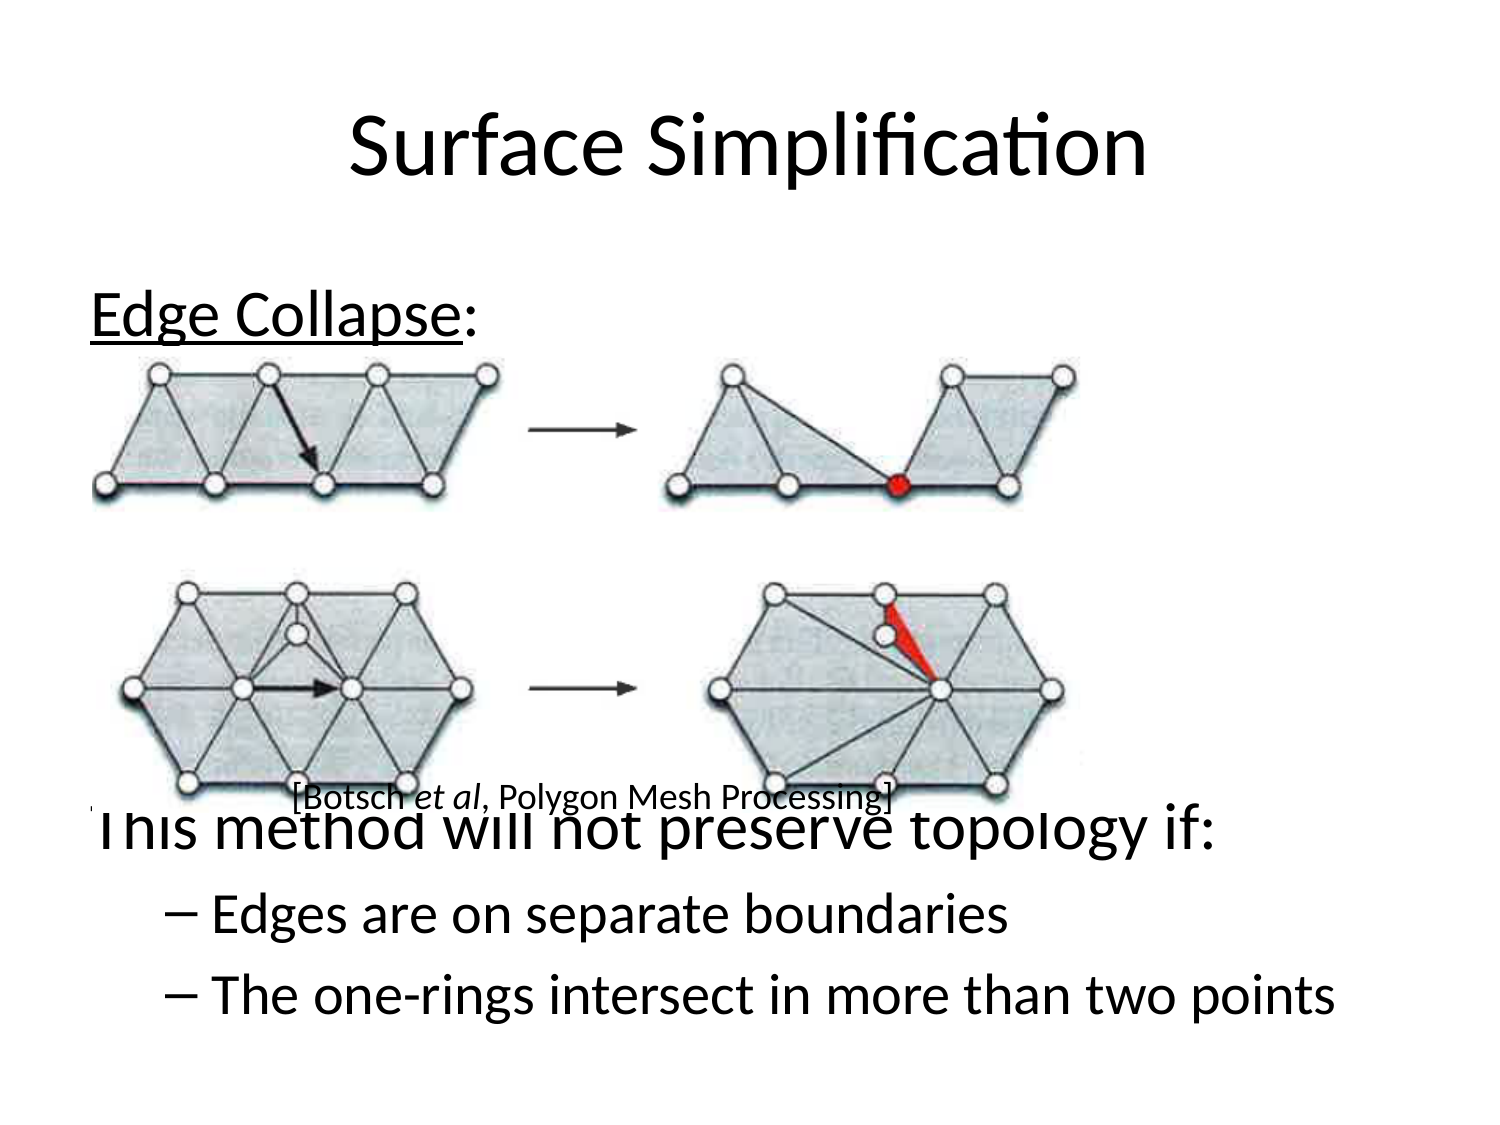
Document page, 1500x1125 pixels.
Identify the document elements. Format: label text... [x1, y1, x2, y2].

picture [91, 346, 1088, 813]
title Surface Simplification [75, 45, 1425, 233]
list Edge Collapse: Collapse an edge to a vertex: Merge the vertices Remove the edge Remove the triangles Merge the wing edges This method will not preserve topology if: Edges are on separate boundaries The one-rings intersect in more than two points [75, 262, 1425, 1125]
